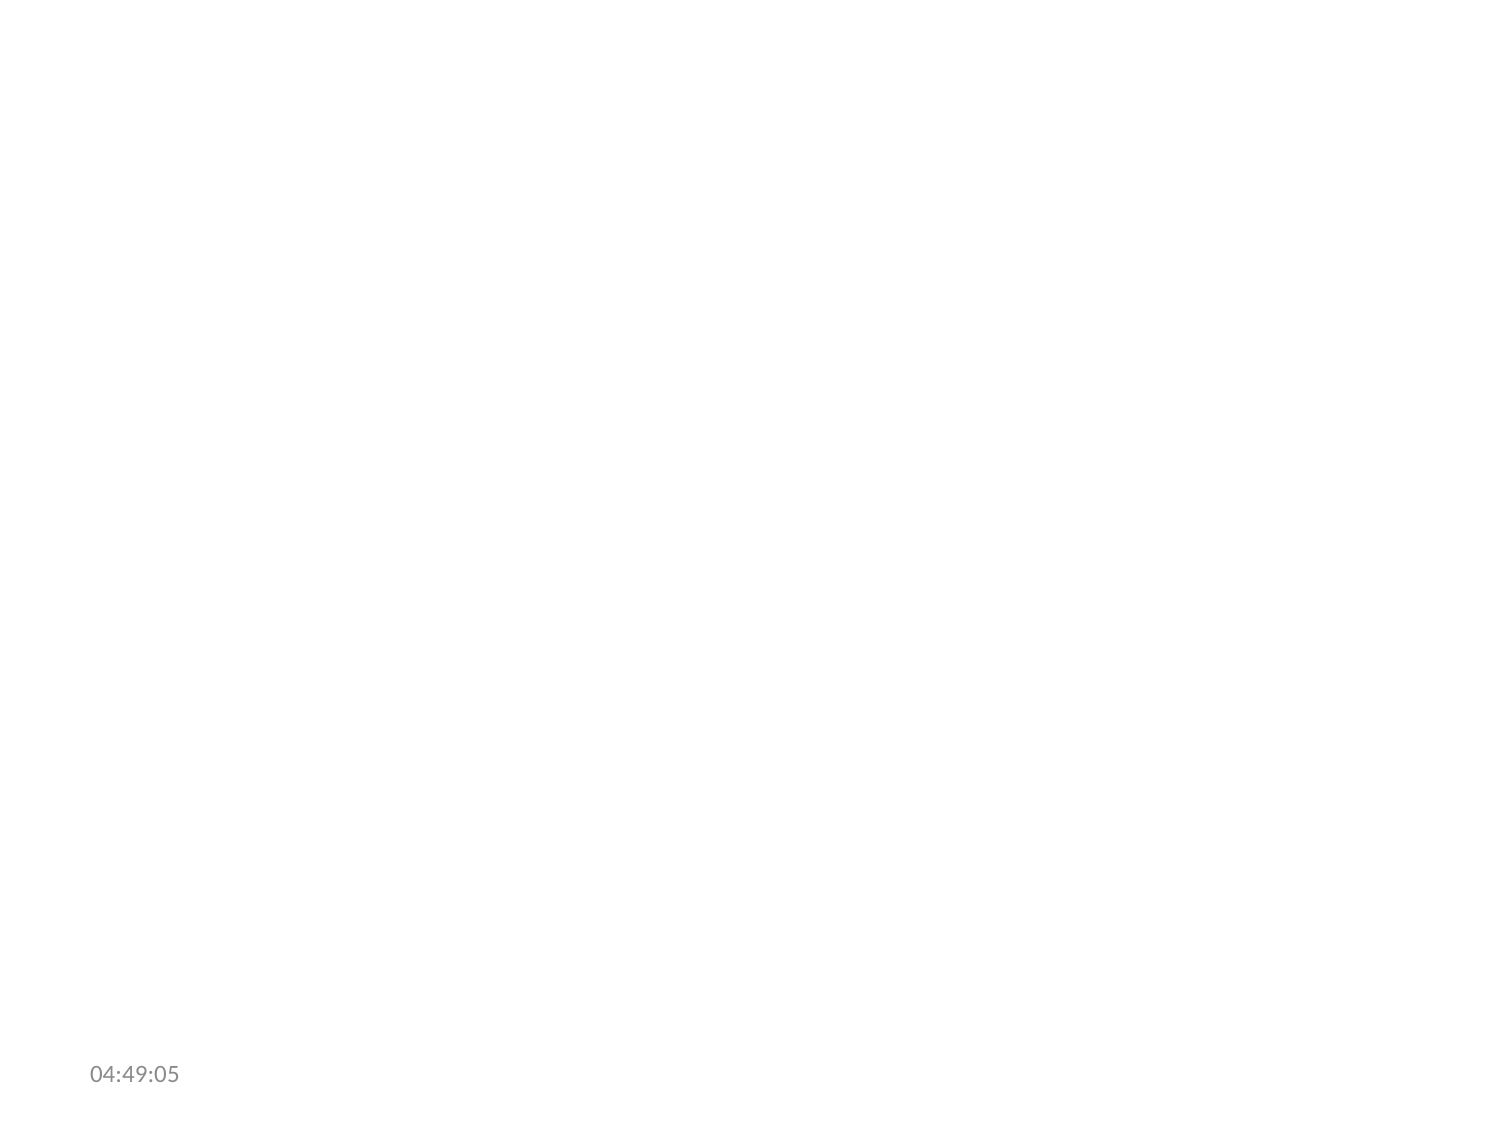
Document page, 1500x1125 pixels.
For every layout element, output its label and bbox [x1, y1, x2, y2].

slide_number [75, 1042, 425, 1103]
